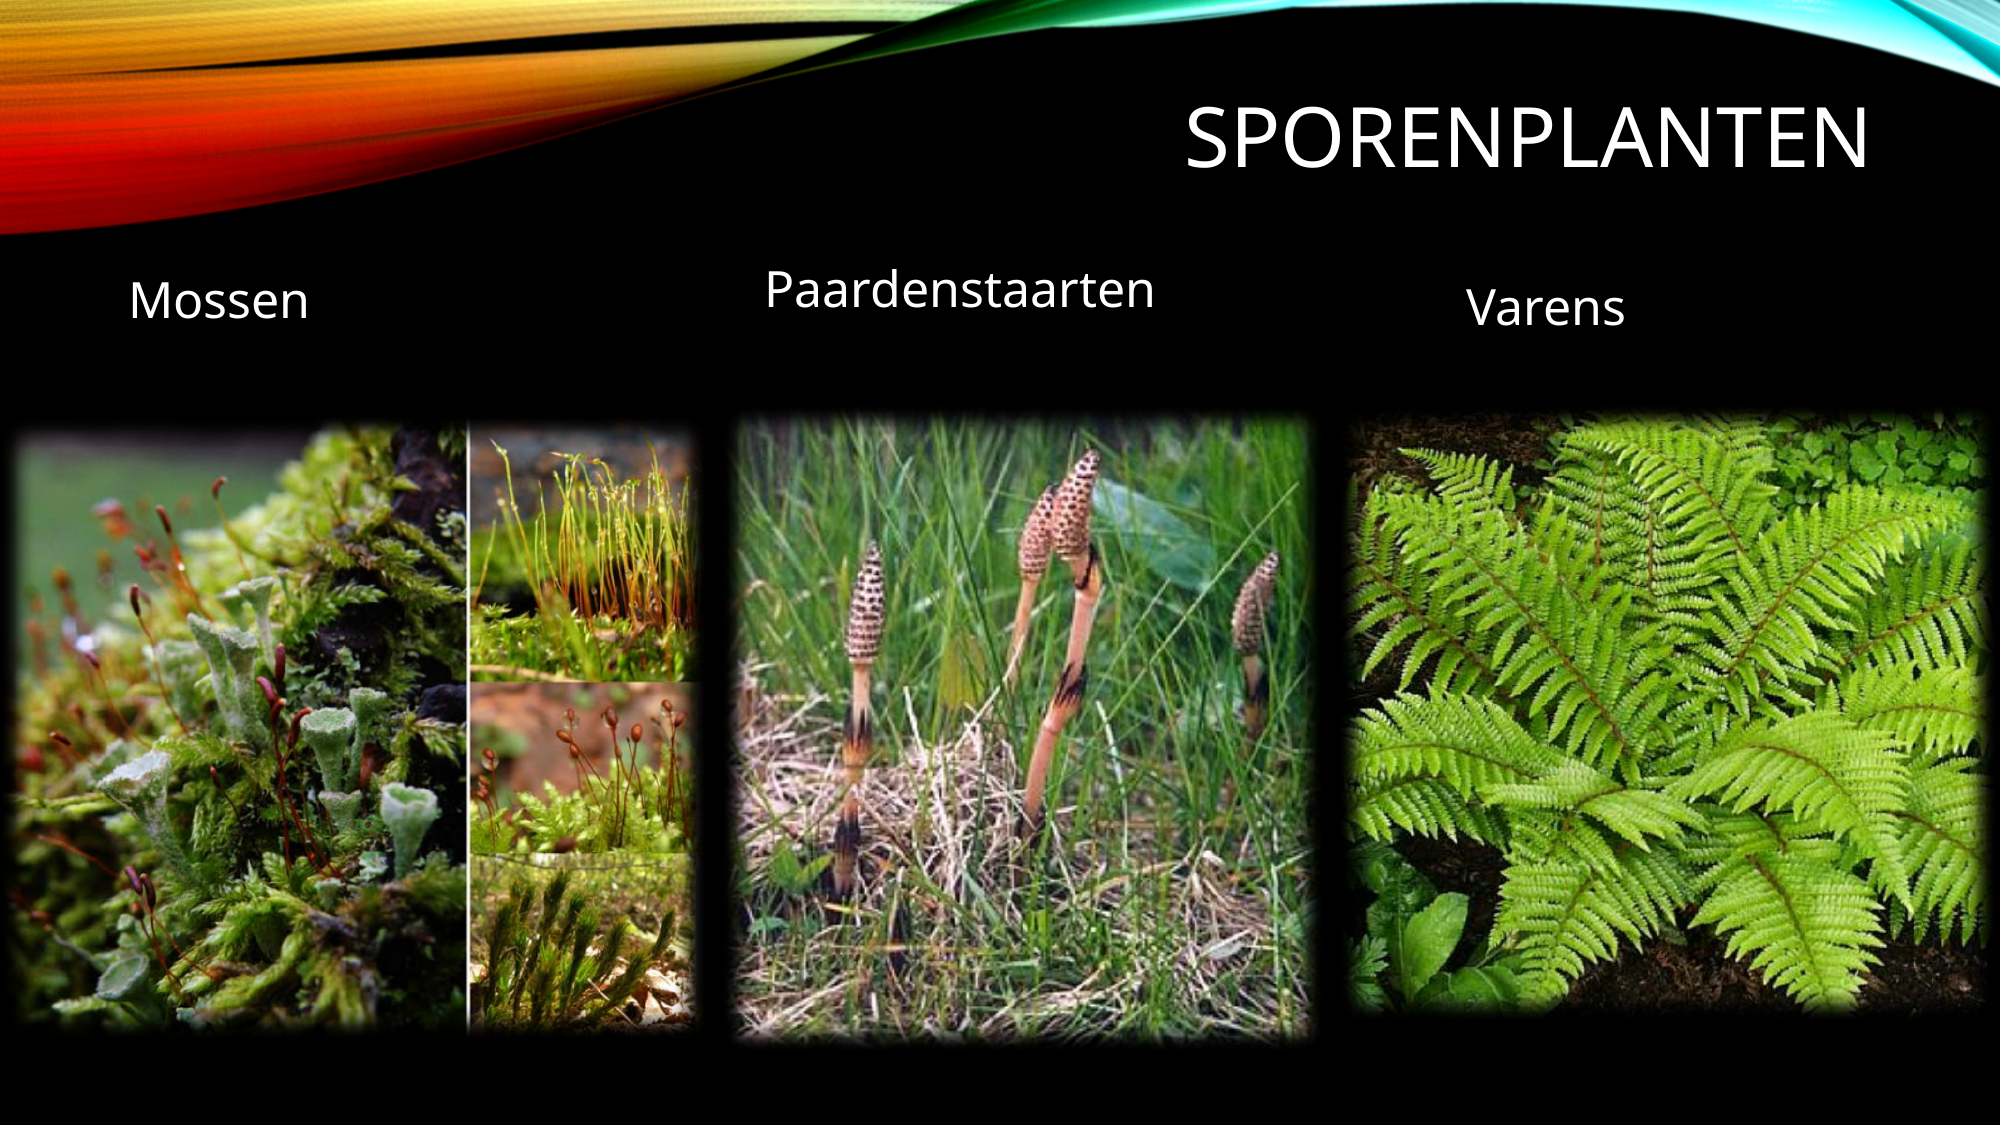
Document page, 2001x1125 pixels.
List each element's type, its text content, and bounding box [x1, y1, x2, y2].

list Varens [1451, 240, 2000, 344]
picture [0, 0, 2000, 237]
picture [722, 403, 1323, 1051]
picture [1338, 403, 1996, 1021]
picture [0, 415, 707, 1039]
list Mossen [113, 235, 681, 338]
title Sporenplanten [475, 33, 1888, 248]
list Paardenstaarten [749, 222, 1317, 326]
